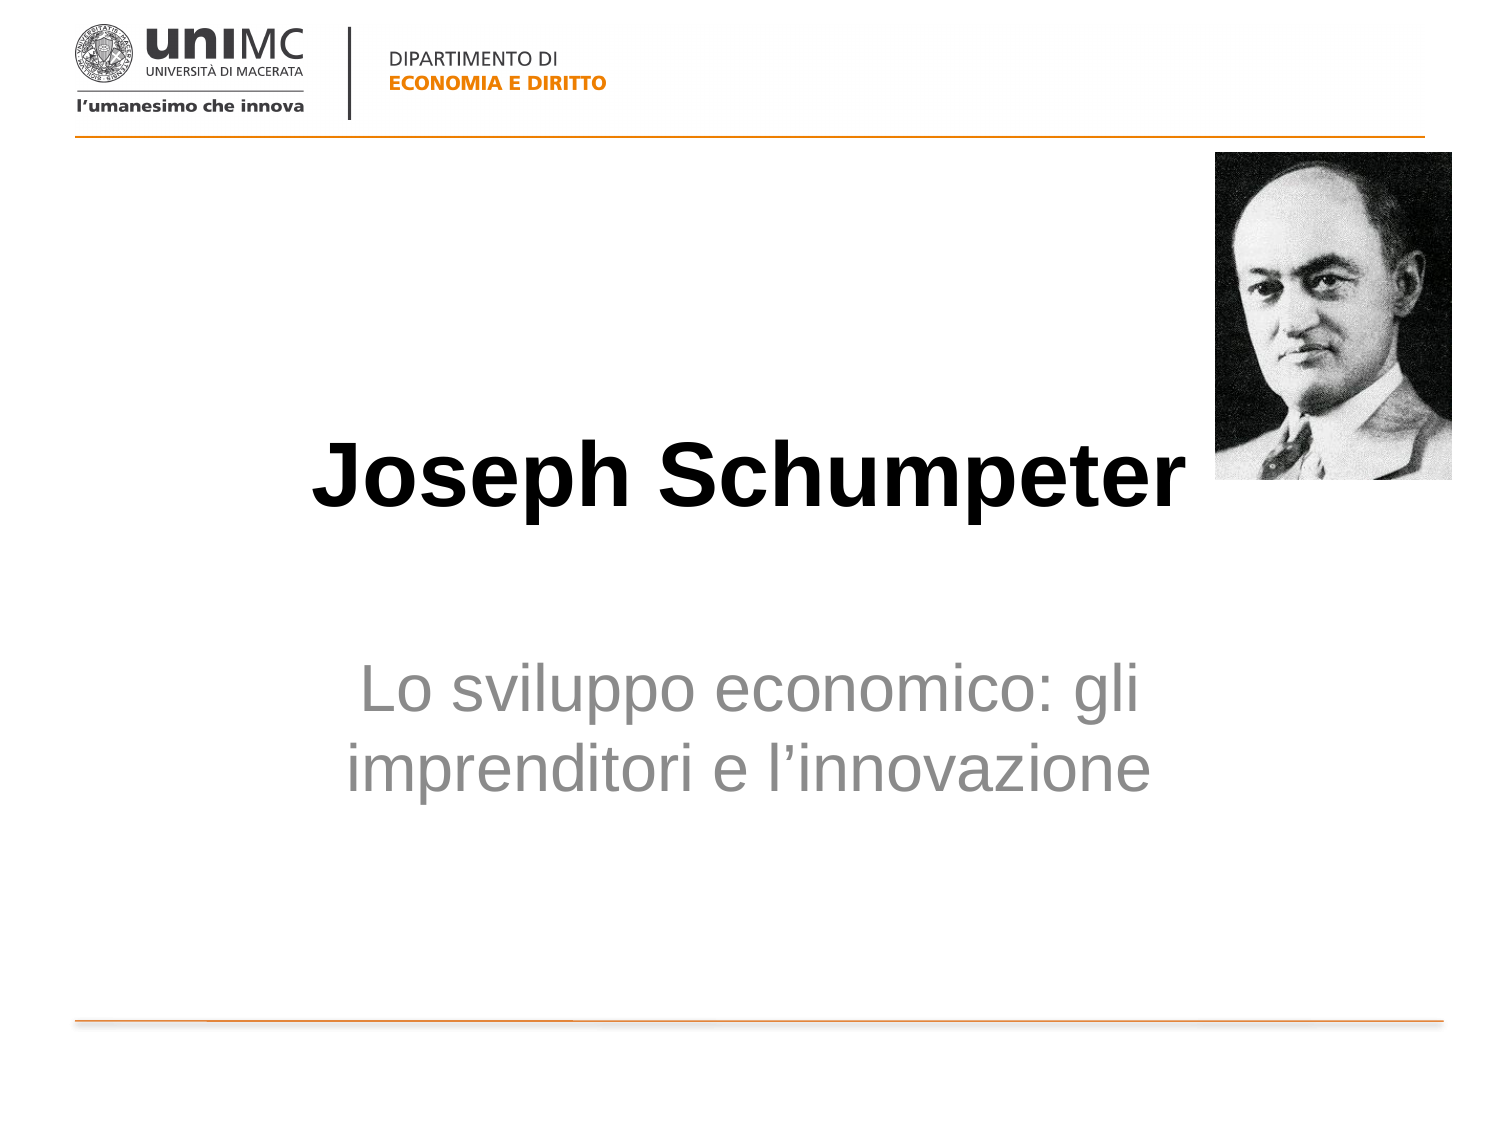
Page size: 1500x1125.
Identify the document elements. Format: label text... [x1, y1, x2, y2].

title Joseph Schumpeter [112, 349, 1388, 591]
picture [1214, 152, 1452, 480]
picture [75, 24, 1425, 138]
subtitle Lo sviluppo economico: gli imprenditori e l’innovazione [225, 637, 1275, 925]
